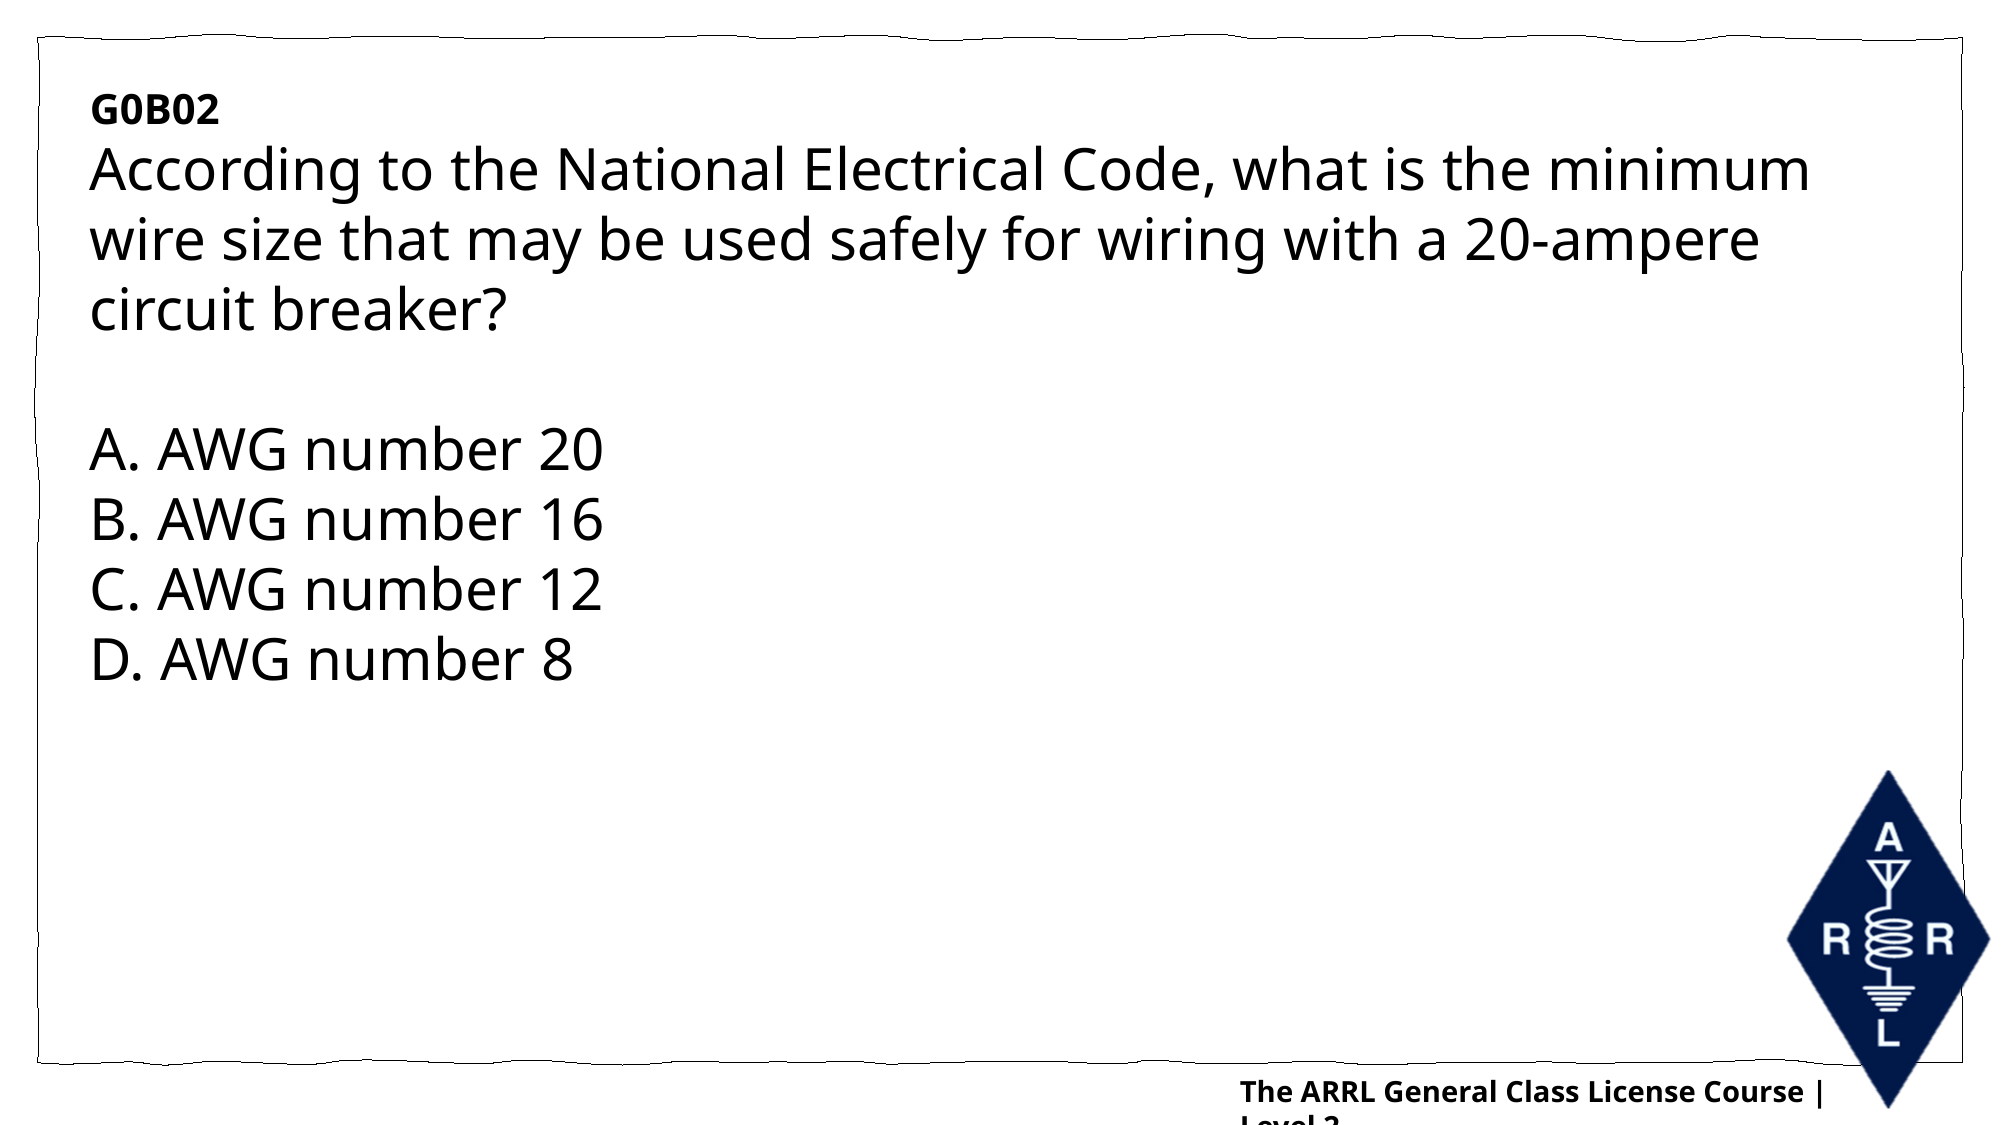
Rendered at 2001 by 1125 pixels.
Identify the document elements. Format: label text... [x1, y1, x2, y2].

text_box G0B02 According to the National Electrical Code, what is the minimum wire size that may be used safely for wiring with a 20-ampere circuit breaker? A. AWG number 20 B. AWG number 16 C. AWG number 12 D. AWG number 8 [75, 75, 1850, 700]
picture [1773, 752, 1999, 1125]
